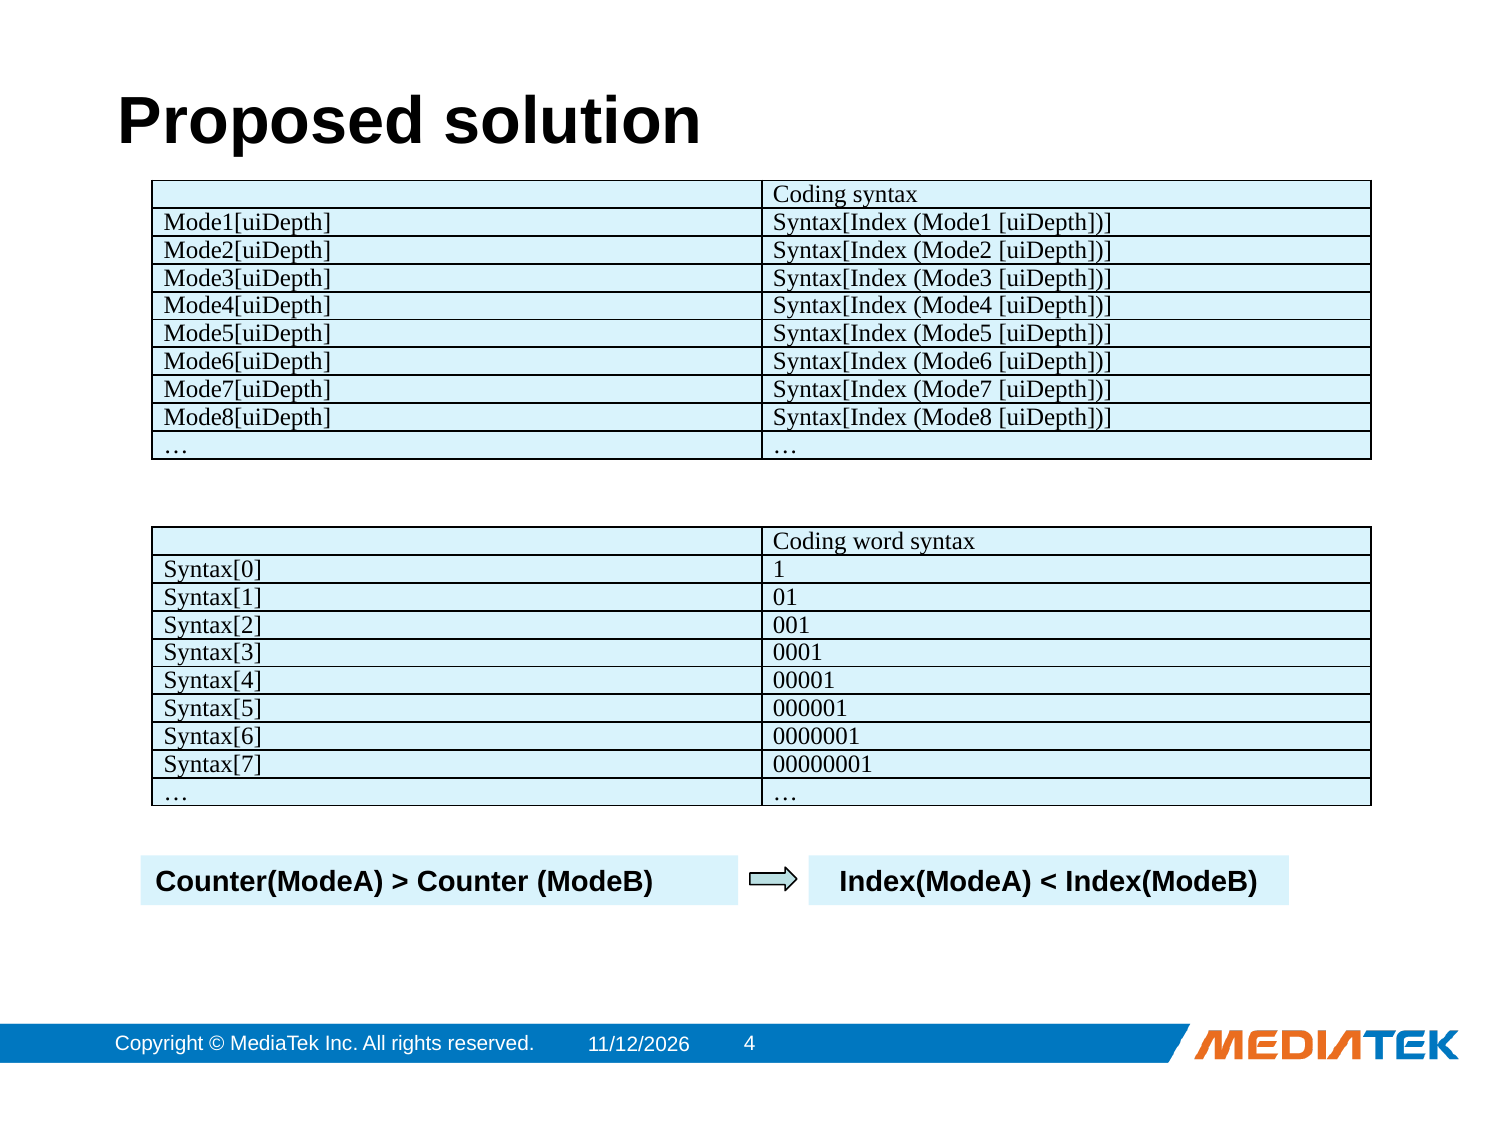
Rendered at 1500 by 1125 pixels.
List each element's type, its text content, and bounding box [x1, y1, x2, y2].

table_header Coding word syntax [763, 528, 1370, 554]
table_cell 01 [763, 584, 1370, 610]
picture [789, 1023, 1459, 1063]
table_cell Syntax[Index (Mode6 [uiDepth])] [763, 348, 1370, 374]
table_cell Syntax[Index (Mode8 [uiDepth])] [763, 404, 1370, 430]
table_cell 00000001 [763, 751, 1370, 777]
table_cell … [763, 779, 1370, 805]
table_cell 00001 [763, 667, 1370, 693]
table_cell Mode8[uiDepth] [153, 404, 761, 430]
table_cell Syntax[Index (Mode5 [uiDepth])] [763, 320, 1370, 346]
table_cell Syntax[Index (Mode3 [uiDepth])] [763, 265, 1370, 291]
table_cell Mode2[uiDepth] [153, 237, 761, 263]
table_cell … [153, 432, 761, 458]
table_cell Syntax[Index (Mode2 [uiDepth])] [763, 237, 1370, 263]
picture [0, 1023, 99, 1063]
table_header [153, 528, 761, 554]
table_cell 1 [763, 556, 1370, 582]
table_cell Syntax[Index (Mode7 [uiDepth])] [763, 376, 1370, 402]
table_cell … [763, 432, 1370, 458]
text_box Counter(ModeA) > Counter (ModeB) [140, 855, 739, 906]
table_cell Syntax[3] [153, 640, 761, 666]
table_cell 000001 [763, 695, 1370, 721]
table_cell … [153, 779, 761, 805]
table_cell Syntax[4] [153, 667, 761, 693]
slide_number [572, 1022, 711, 1090]
slide_number 4 [711, 1022, 789, 1090]
table_cell Mode4[uiDepth] [153, 293, 761, 319]
text_box Index(ModeA) < Index(ModeB) [808, 855, 1289, 906]
table_cell Syntax[6] [153, 723, 761, 749]
table_cell Syntax[0] [153, 556, 761, 582]
table_cell Syntax[7] [153, 751, 761, 777]
table_cell Syntax[Index (Mode4 [uiDepth])] [763, 293, 1370, 319]
table_cell Syntax[Index (Mode1 [uiDepth])] [763, 209, 1370, 235]
table_cell 001 [763, 612, 1370, 638]
table_cell Mode5[uiDepth] [153, 320, 761, 346]
table_header [153, 181, 761, 207]
footer Copyright © MediaTek Inc. All rights reserved. [99, 1022, 572, 1090]
table_header Coding syntax [763, 181, 1370, 207]
table_cell 0000001 [763, 723, 1370, 749]
table_cell Mode3[uiDepth] [153, 265, 761, 291]
table_cell Mode1[uiDepth] [153, 209, 761, 235]
table_cell Syntax[5] [153, 695, 761, 721]
table_cell Syntax[2] [153, 612, 761, 638]
table_cell Syntax[1] [153, 584, 761, 610]
table_cell Mode7[uiDepth] [153, 376, 761, 402]
text_box [749, 867, 797, 891]
title Proposed solution [102, 62, 1426, 172]
table_cell Mode6[uiDepth] [153, 348, 761, 374]
table_cell 0001 [763, 640, 1370, 666]
